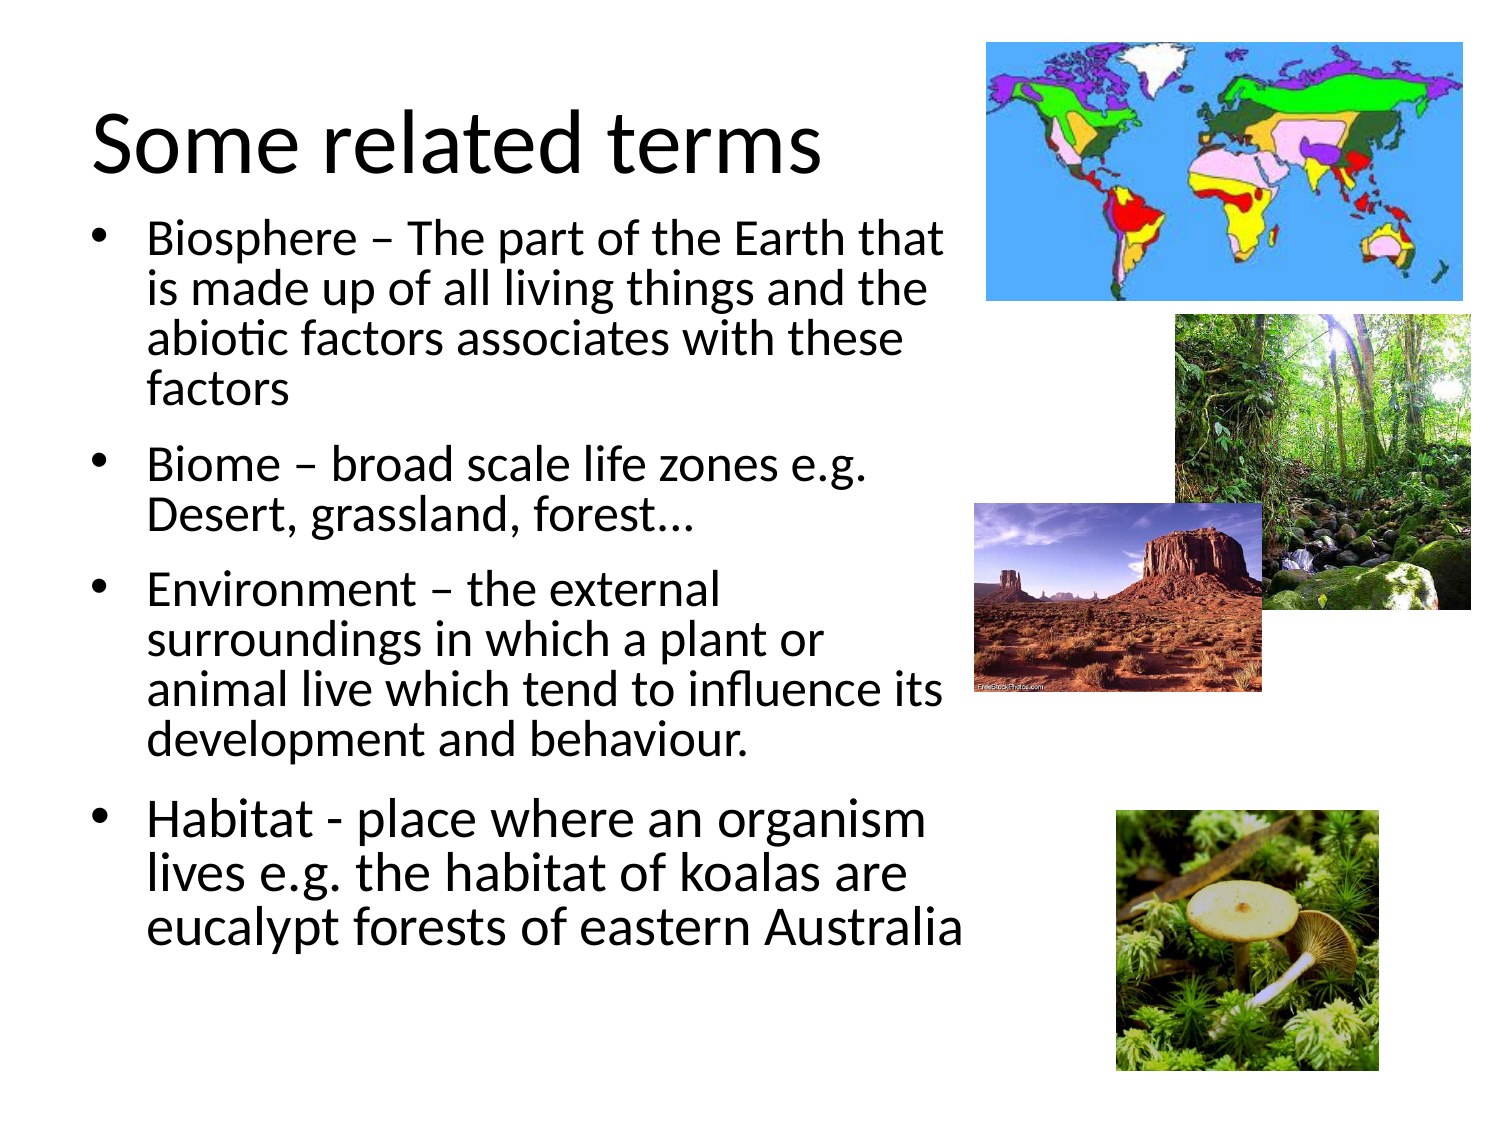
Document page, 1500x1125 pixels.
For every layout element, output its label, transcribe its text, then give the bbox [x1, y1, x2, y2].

picture [985, 42, 1463, 301]
picture [1115, 810, 1379, 1071]
picture [974, 314, 1471, 692]
list Biosphere – The part of the Earth that is made up of all living things and the abiotic factors associates with these factors Biome – broad scale life zones e.g. Desert, grassland, forest... Environment – the external surroundings in which a plant or animal live which tend to influence its development and behaviour. Habitat - place where an organism lives e.g. the habitat of koalas are eucalypt forests of eastern Australia [74, 207, 985, 1006]
title Some related terms [76, 42, 984, 207]
